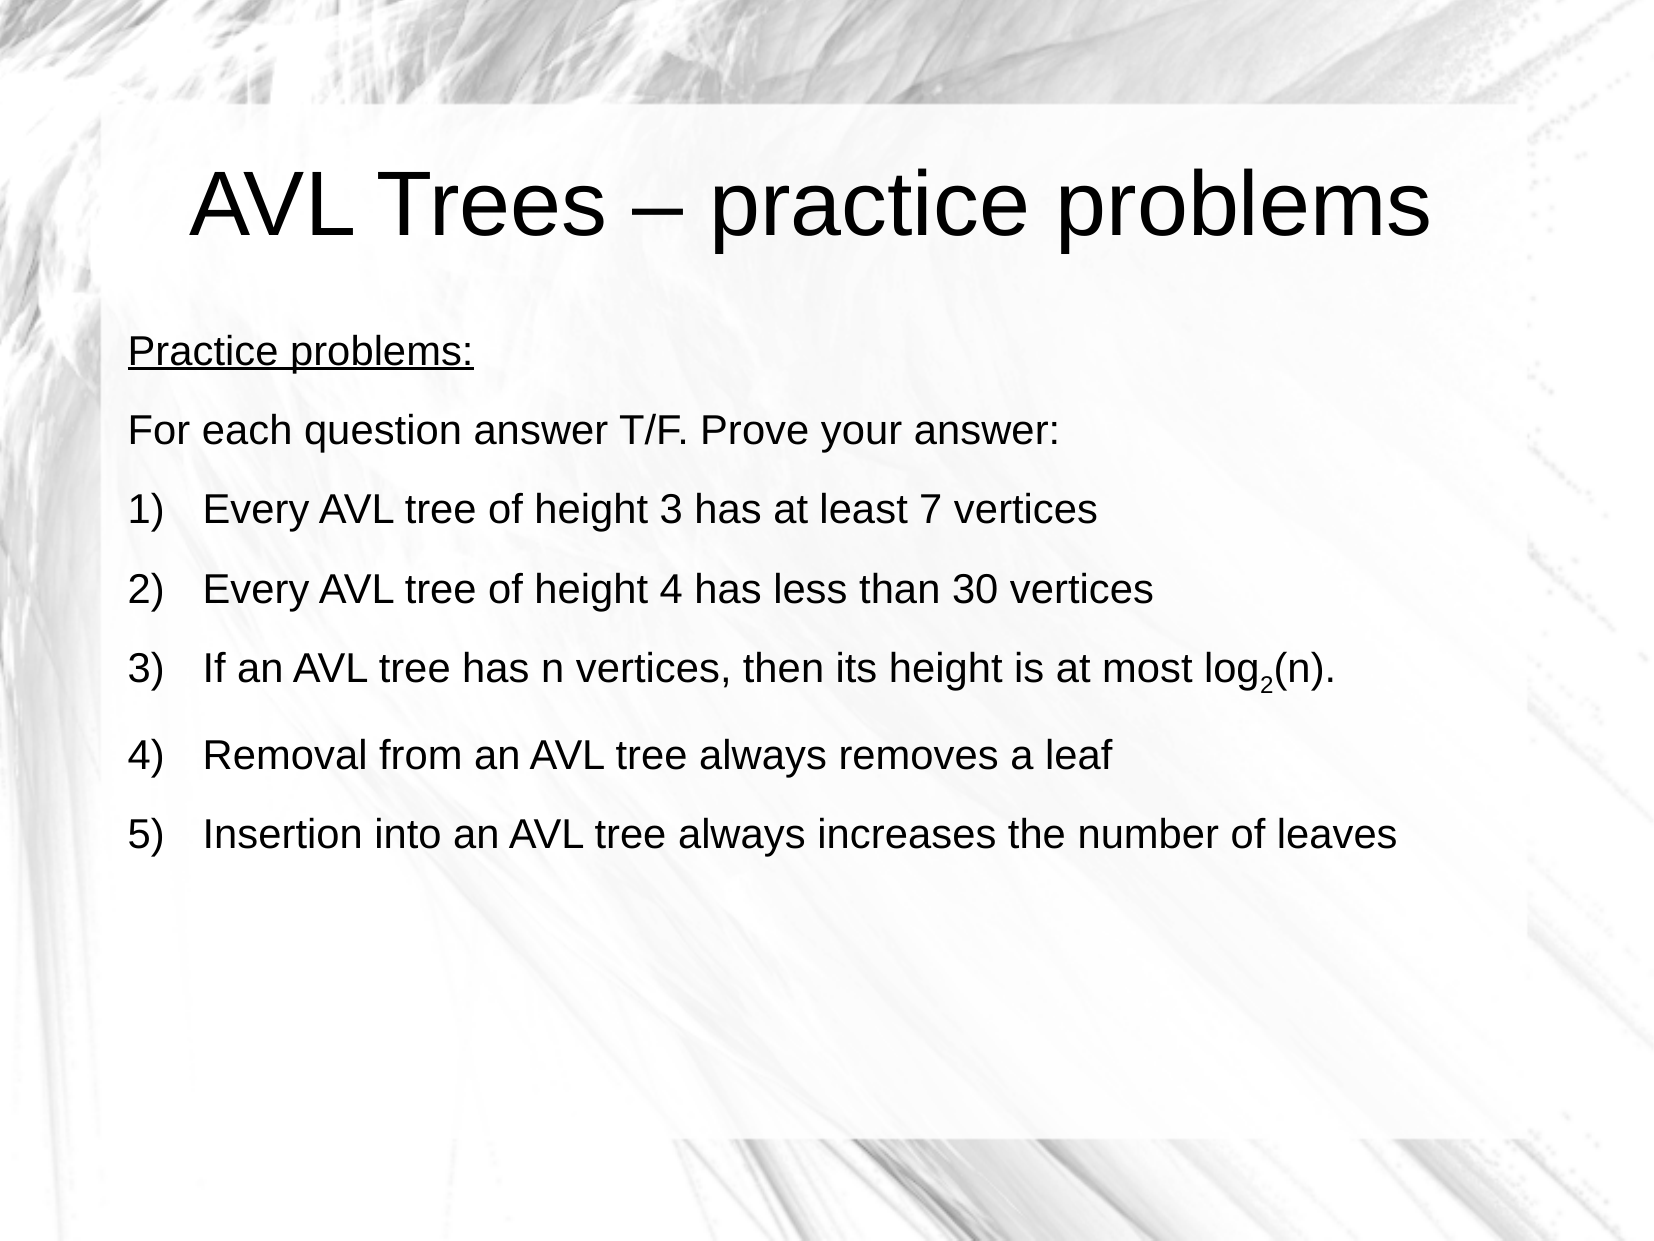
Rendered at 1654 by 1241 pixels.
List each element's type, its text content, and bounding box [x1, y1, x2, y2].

list Practice problems: For each question answer T/F. Prove your answer: Every AVL tree of height 3 has at least 7 vertices Every AVL tree of height 4 has less than 30 vertices If an AVL tree has n vertices, then its height is at most log2(n). Removal from an AVL tree always removes a leaf Insertion into an AVL tree always increases the number of leaves [118, 319, 1571, 1109]
picture [0, 0, 1654, 1241]
title AVL Trees – practice problems [118, 93, 1506, 299]
